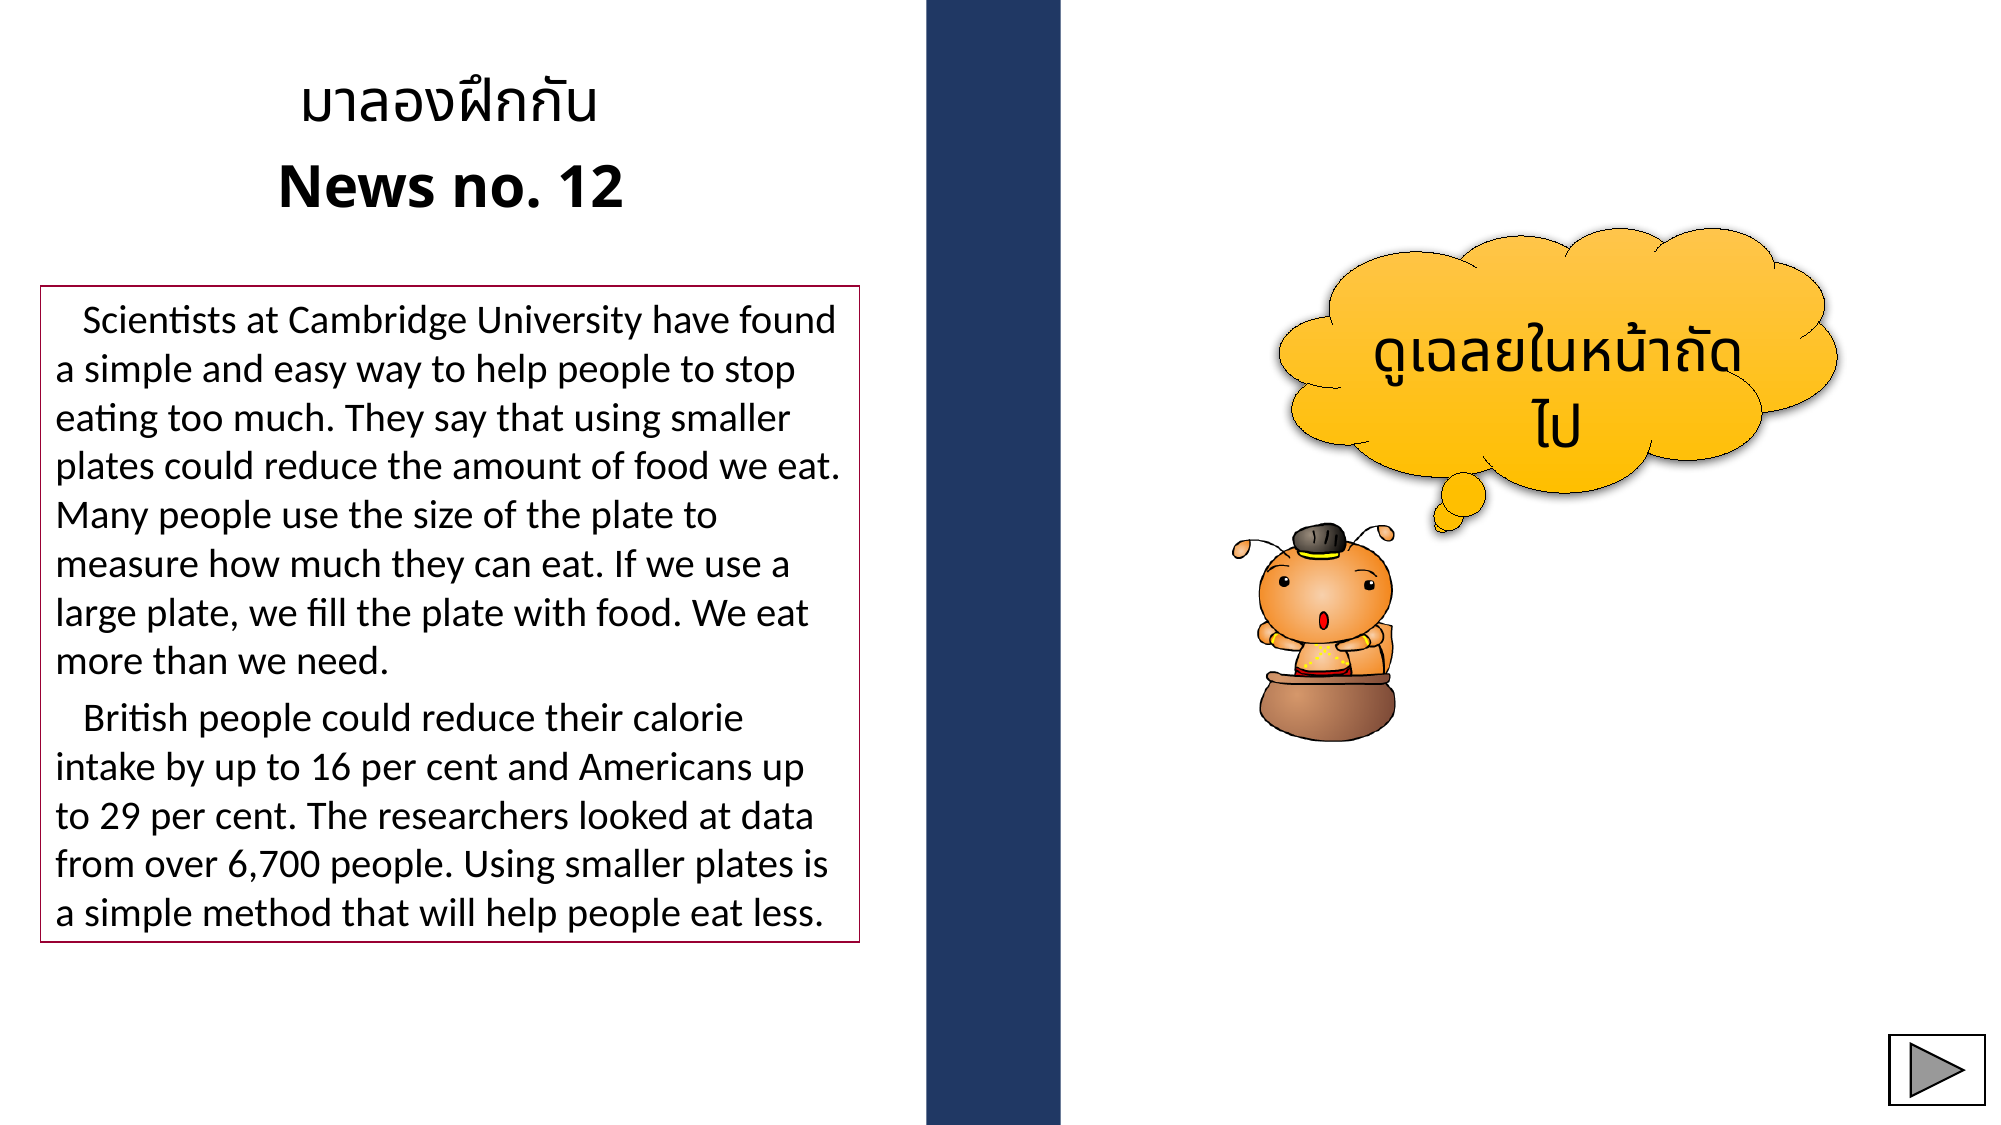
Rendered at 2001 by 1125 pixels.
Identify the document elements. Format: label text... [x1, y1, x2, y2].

table_header ดูเฉลยในหน้าถัดไป [1347, 312, 1770, 467]
picture [1200, 492, 1450, 766]
text_box [1888, 1034, 1986, 1106]
table_header มาลองฝึกกัน News no. 12 [239, 62, 662, 232]
text_box [925, 0, 1062, 1125]
text_box [1279, 228, 1838, 446]
text_box [1387, 467, 1638, 531]
text_box Scientists at Cambridge University have found a simple and easy way to help people to stop eating too much. They say that using smaller plates could reduce the amount of food we eat. Many people use the size of the plate to measure how much they can eat. If we use a large plate, we fill the plate with food. We eat more than we need. British people could reduce their calorie intake by up to 16 per cent and Americans up to 29 per cent. The researchers looked at data from over 6,700 people. Using smaller plates is a simple method that will help people eat less. [40, 285, 860, 942]
